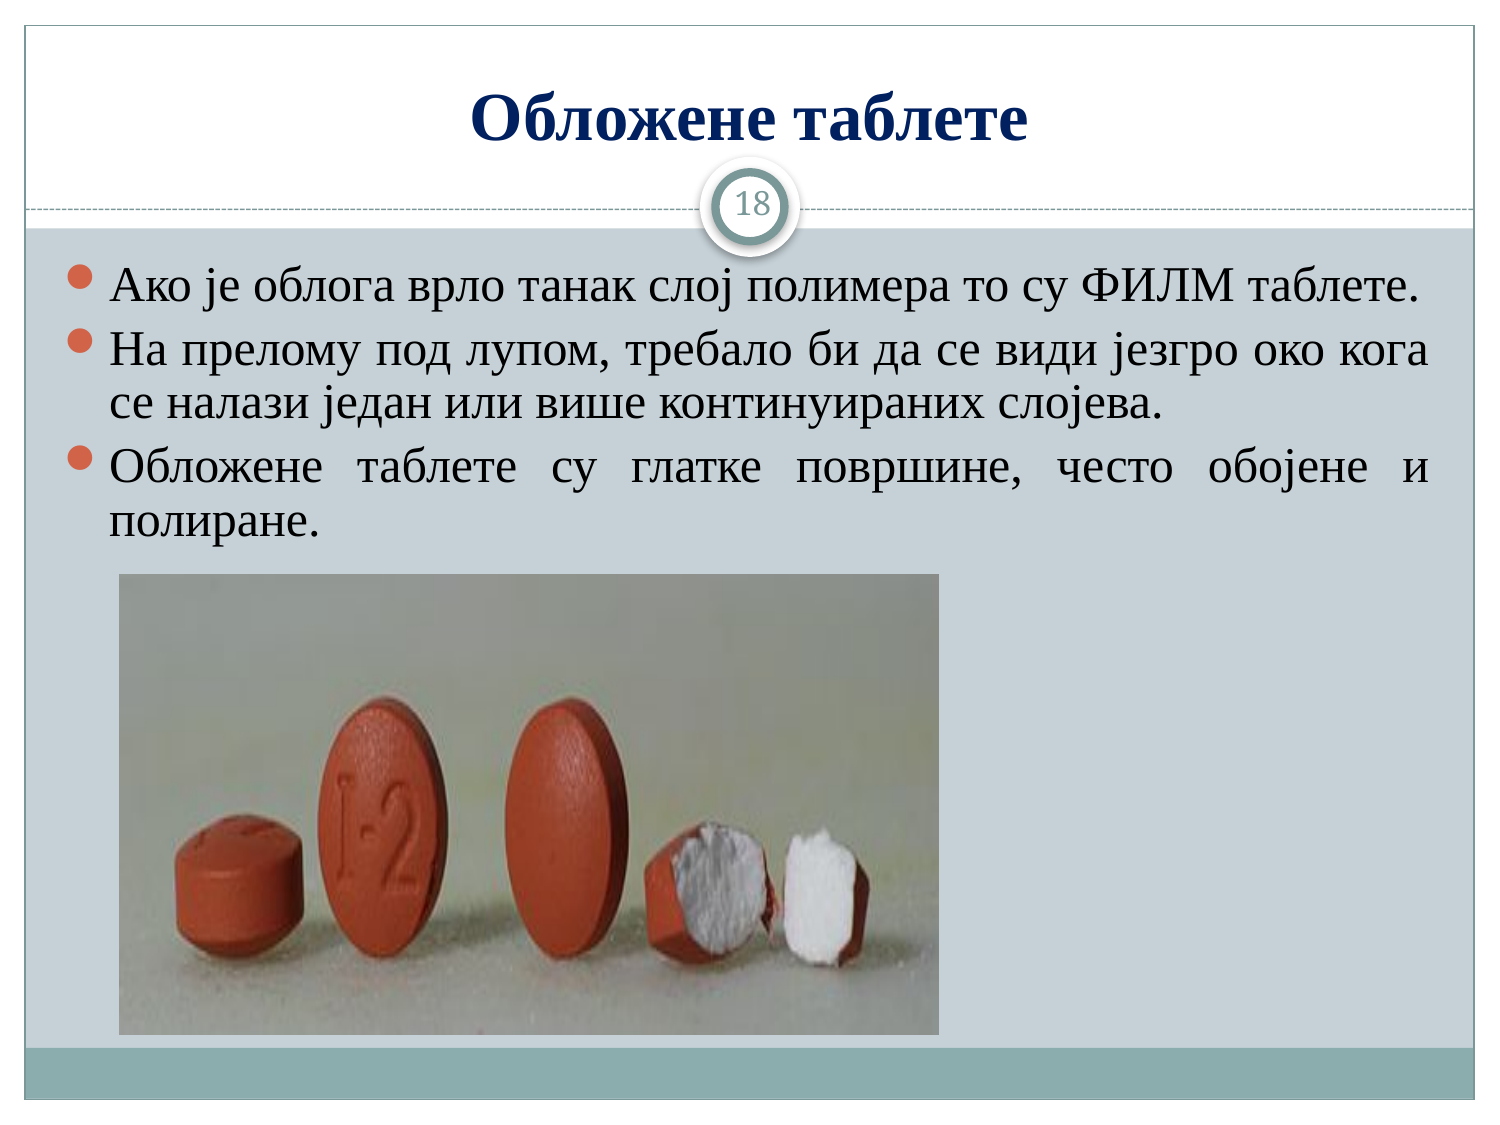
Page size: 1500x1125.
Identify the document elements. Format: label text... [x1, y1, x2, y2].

list Ако је облога врло танак слој полимера то су ФИЛМ таблете. На прелому под лупом, требало би да се види језгро око кога се налази један или више континуираних слојева. Обложене таблете су глатке површине, често обојене и полиране. [49, 250, 1445, 1001]
title Обложене таблете [49, 37, 1450, 162]
picture [119, 574, 940, 1036]
slide_number 18 [715, 168, 791, 241]
